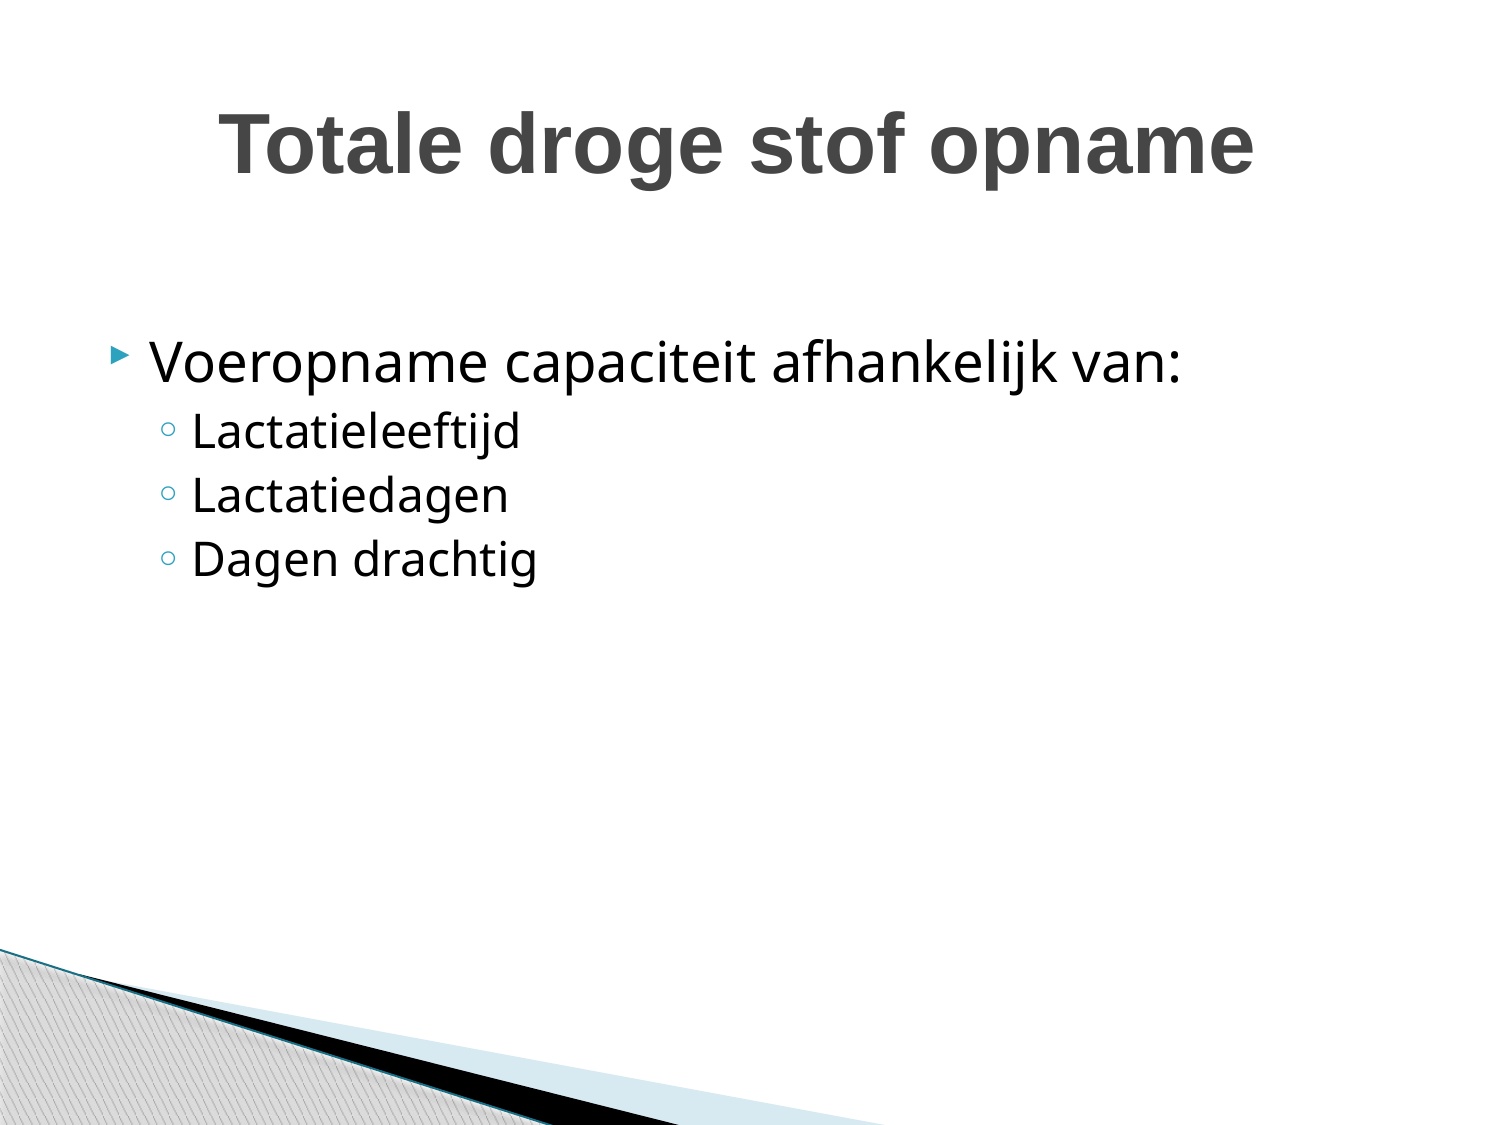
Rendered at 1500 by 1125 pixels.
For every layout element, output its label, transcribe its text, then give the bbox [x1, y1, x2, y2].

list Voeropname capaciteit afhankelijk van: Lactatieleeftijd Lactatiedagen Dagen drachtig [75, 243, 1425, 986]
title Totale droge stof opname [75, 45, 1425, 233]
